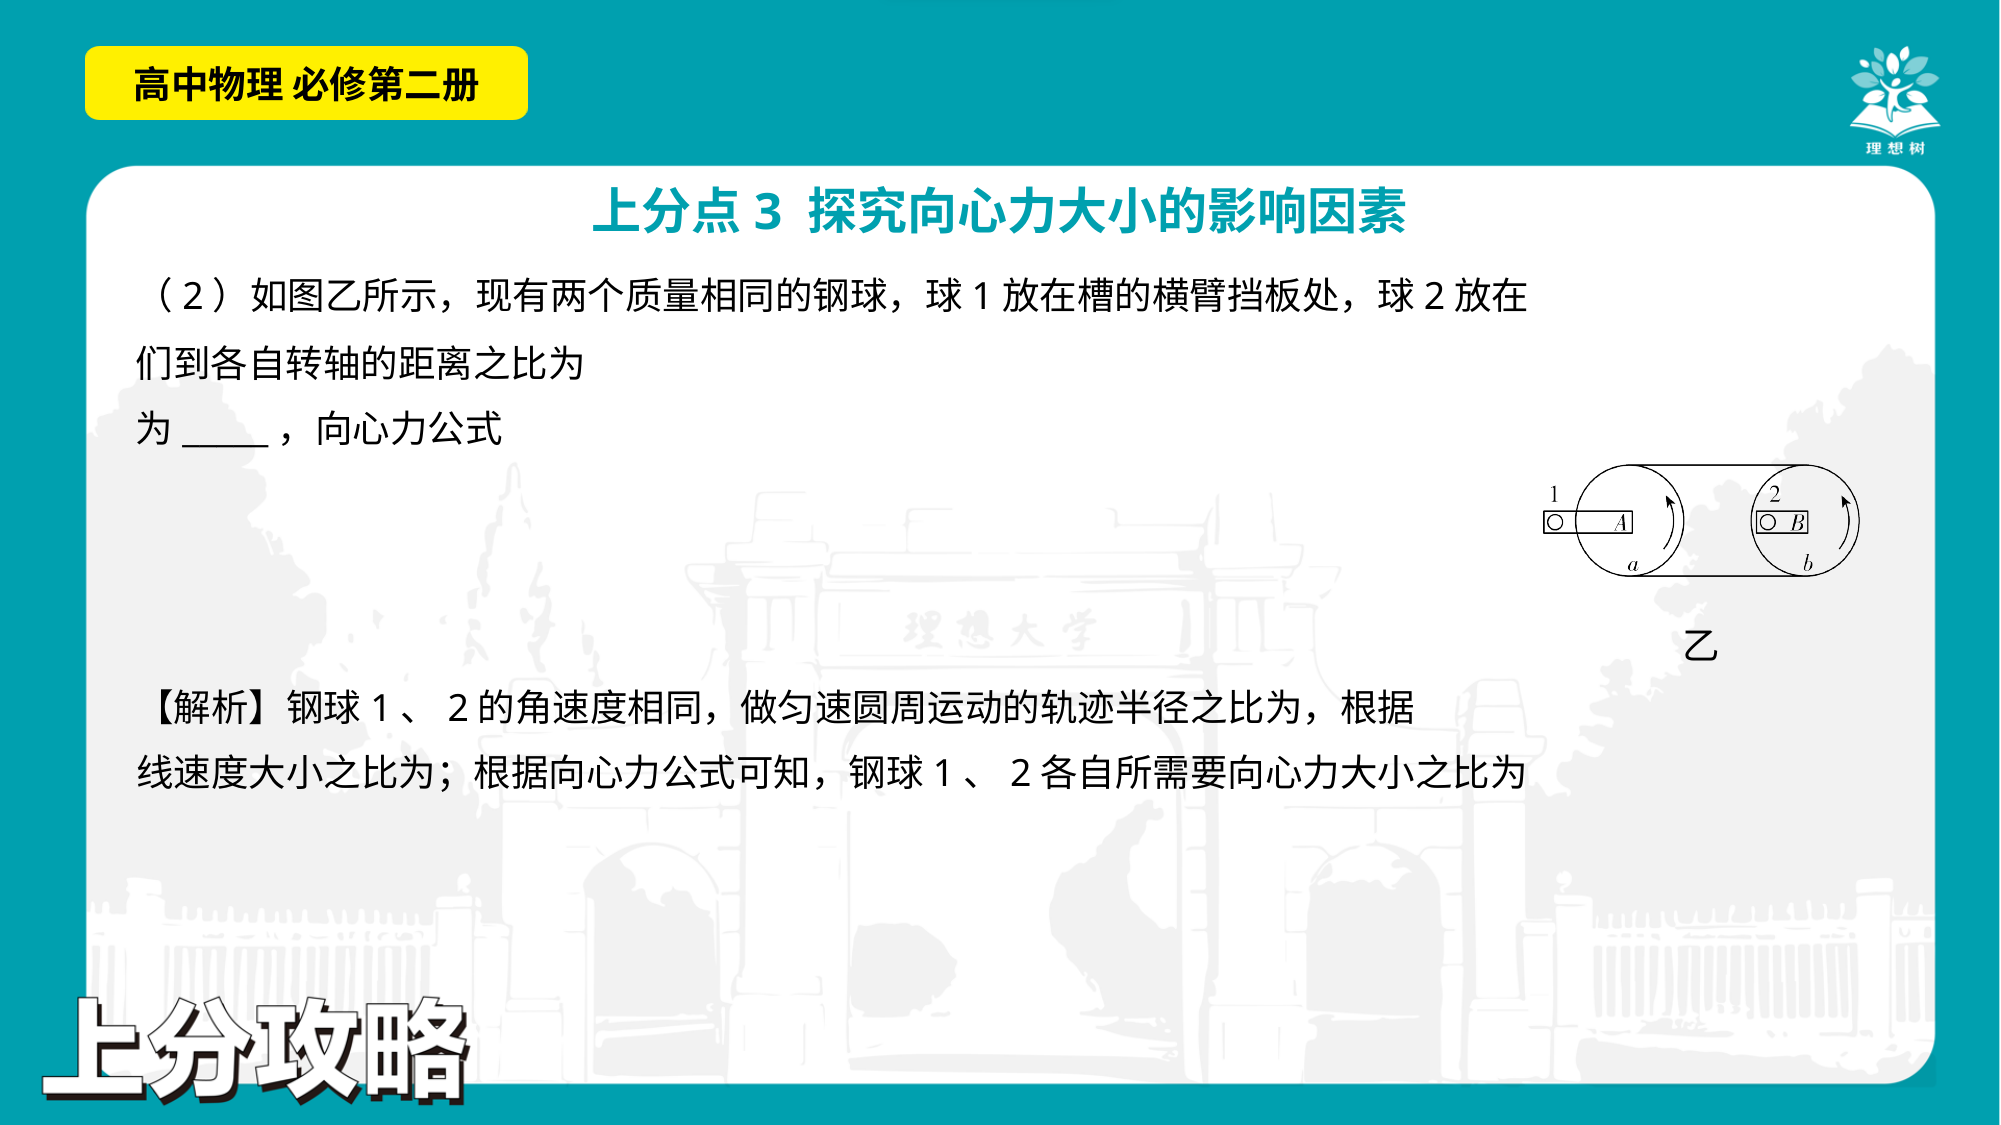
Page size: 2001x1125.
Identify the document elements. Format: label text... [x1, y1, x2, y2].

picture [0, 0, 2000, 1125]
text_box 乙 [1678, 599, 1725, 660]
